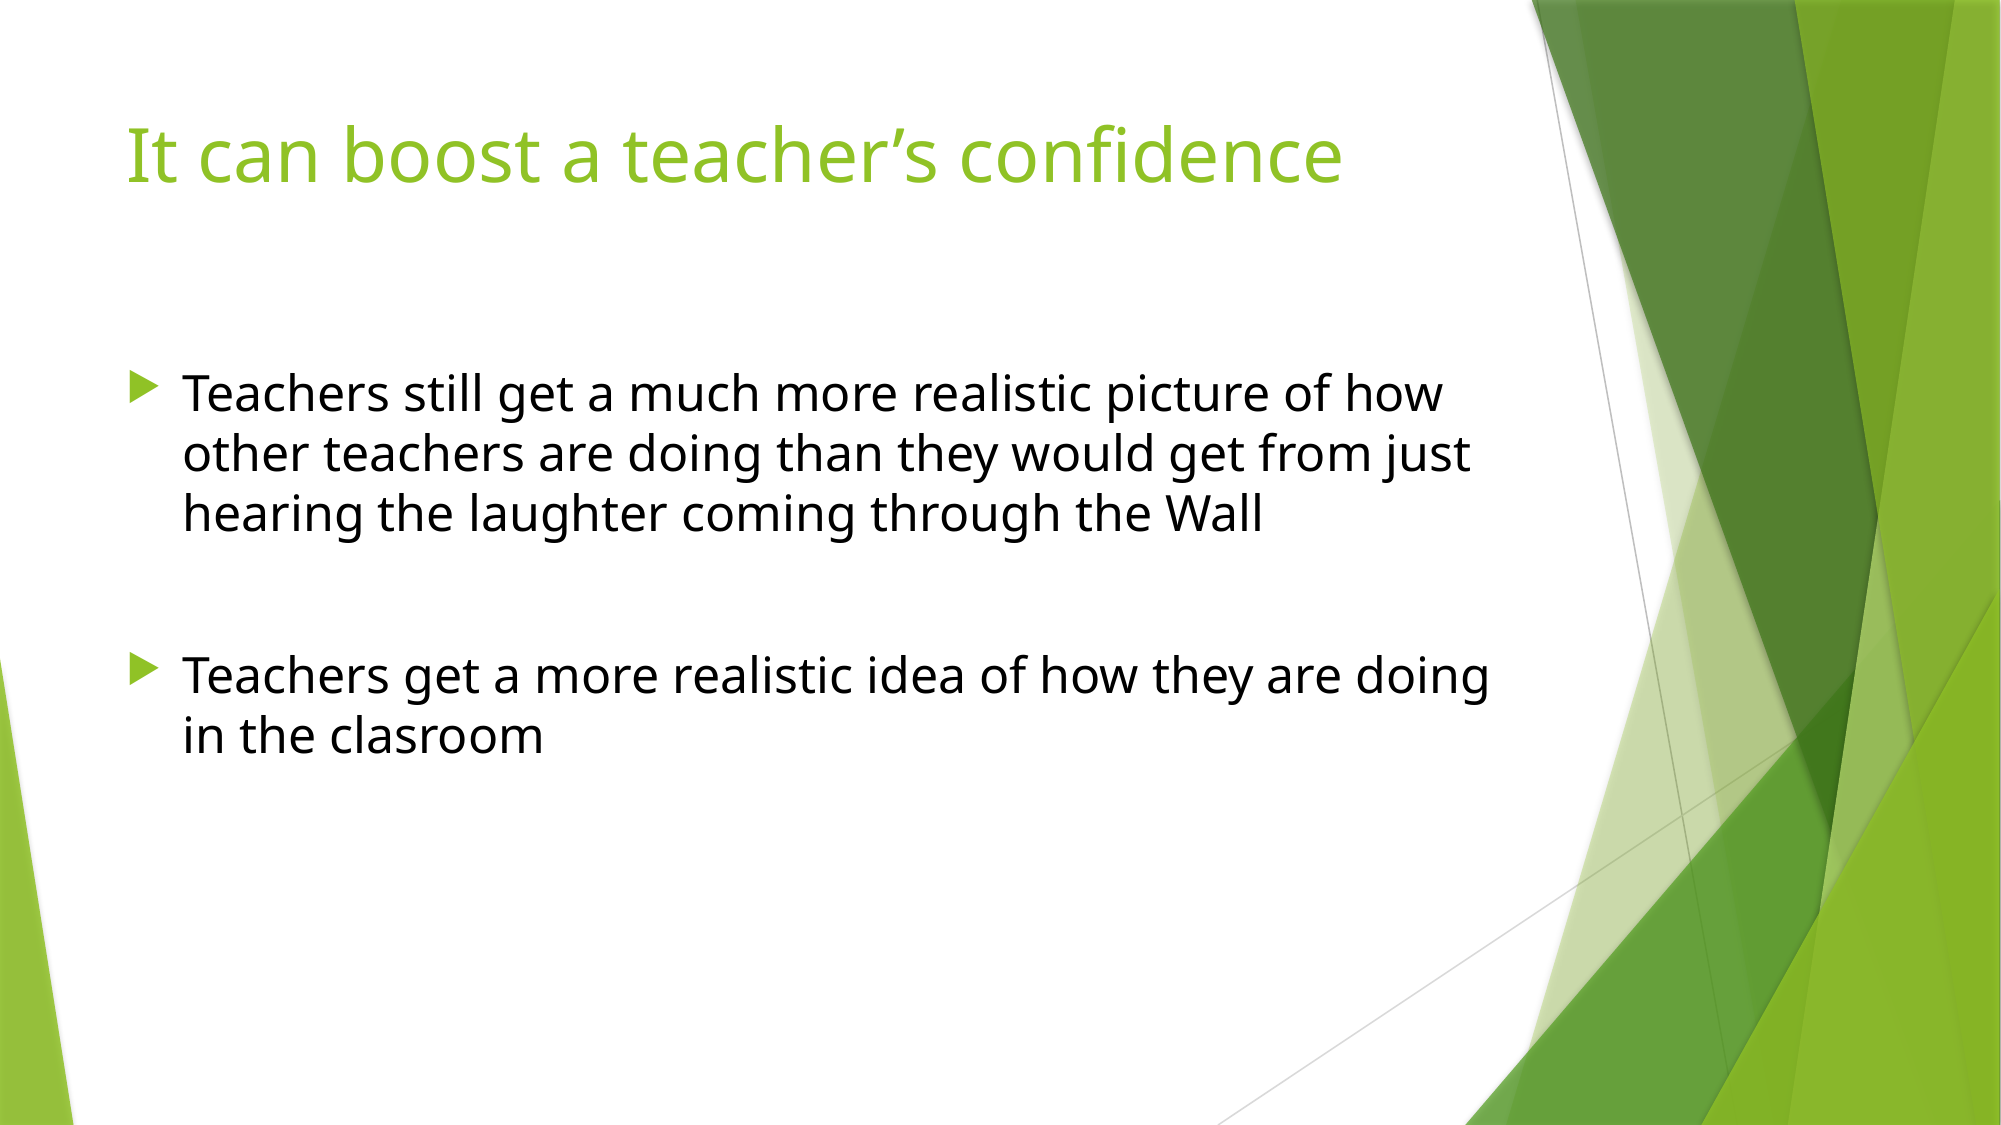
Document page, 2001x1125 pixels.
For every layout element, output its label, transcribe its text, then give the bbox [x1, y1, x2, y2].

list Teachers still get a much more realistic picture of how other teachers are doing than they would get from just hearing the laughter coming through the Wall Teachers get a more realistic idea of how they are doing in the clasroom [111, 354, 1522, 992]
title It can boost a teacher’s confidence [111, 99, 1522, 317]
